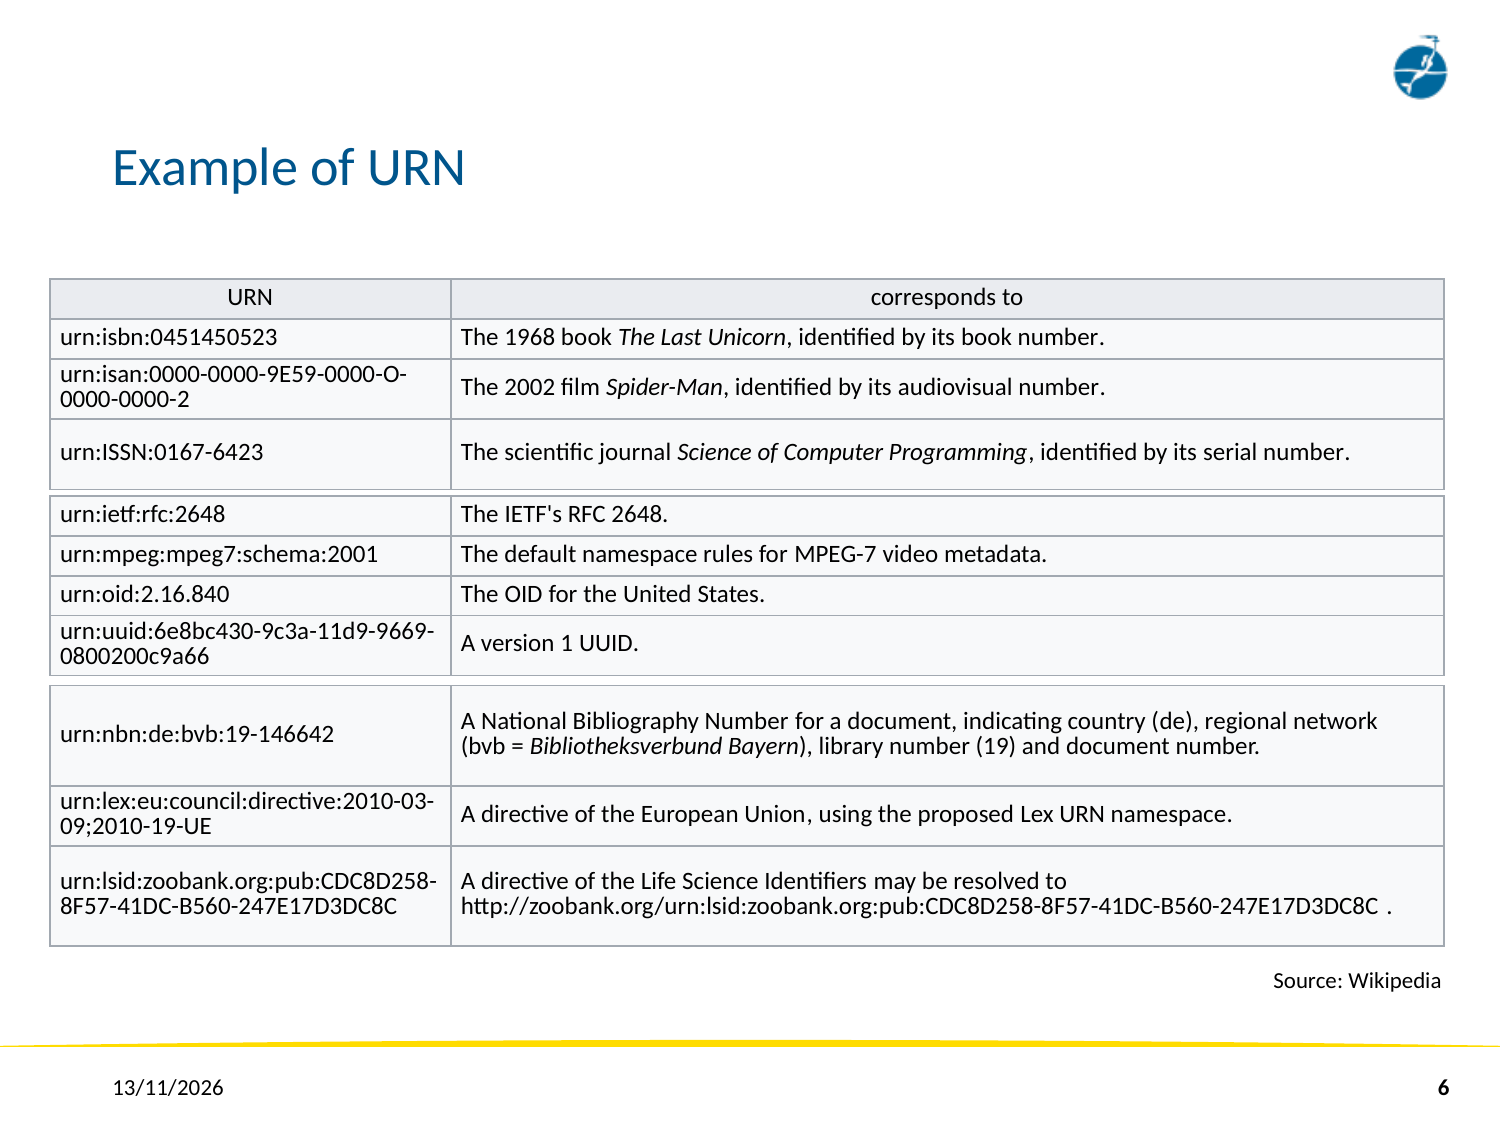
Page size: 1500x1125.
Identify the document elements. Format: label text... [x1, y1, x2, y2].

table_cell urn:lex:eu:council:directive:2010-03-09;2010-19-UE [51, 787, 450, 845]
table_cell The default namespace rules for MPEG-7 video metadata. [452, 537, 1443, 575]
table_cell A directive of the Life Science Identifiers may be resolved to http://zoobank.org/urn:lsid:zoobank.org:pub:CDC8D258-8F57-41DC-B560-247E17D3DC8C . [452, 847, 1443, 945]
text_box Source: Wikipedia [1258, 958, 1457, 1001]
table_cell urn:isan:0000-0000-9E59-0000-O-0000-0000-2 [51, 360, 450, 418]
table_cell urn:mpeg:mpeg7:schema:2001 [51, 537, 450, 575]
table_cell A directive of the European Union, using the proposed Lex URN namespace. [452, 787, 1443, 845]
table_cell The OID for the United States. [452, 577, 1443, 615]
table_header URN [51, 280, 450, 318]
table_cell urn:ISSN:0167-6423 [51, 420, 450, 489]
table_cell urn:oid:2.16.840 [51, 577, 450, 615]
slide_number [112, 1046, 461, 1125]
slide_number 6 [1387, 1046, 1500, 1125]
table_header urn:ietf:rfc:2648 [51, 497, 450, 535]
table_header urn:uuid:6e8bc430-9c3a-11d9-9669-0800200c9a66 [51, 616, 450, 675]
table_header A National Bibliography Number for a document, indicating country (de), regional network (bvb = Bibliotheksverbund Bayern), library number (19) and document number. [452, 686, 1443, 785]
table_cell urn:lsid:zoobank.org:pub:CDC8D258-8F57-41DC-B560-247E17D3DC8C [51, 847, 450, 945]
table_cell The 2002 film Spider-Man, identified by its audiovisual number. [452, 360, 1443, 418]
table_header urn:nbn:de:bvb:19-146642 [51, 686, 450, 785]
table_cell urn:isbn:0451450523 [51, 320, 450, 358]
table_cell The scientific journal Science of Computer Programming, identified by its serial number. [452, 420, 1443, 489]
title Example of URN [112, 42, 1388, 197]
table_cell The 1968 book The Last Unicorn, identified by its book number. [452, 320, 1443, 358]
table_header A version 1 UUID. [452, 616, 1443, 675]
table_header corresponds to [452, 280, 1443, 318]
table_header The IETF's RFC 2648. [452, 497, 1443, 535]
